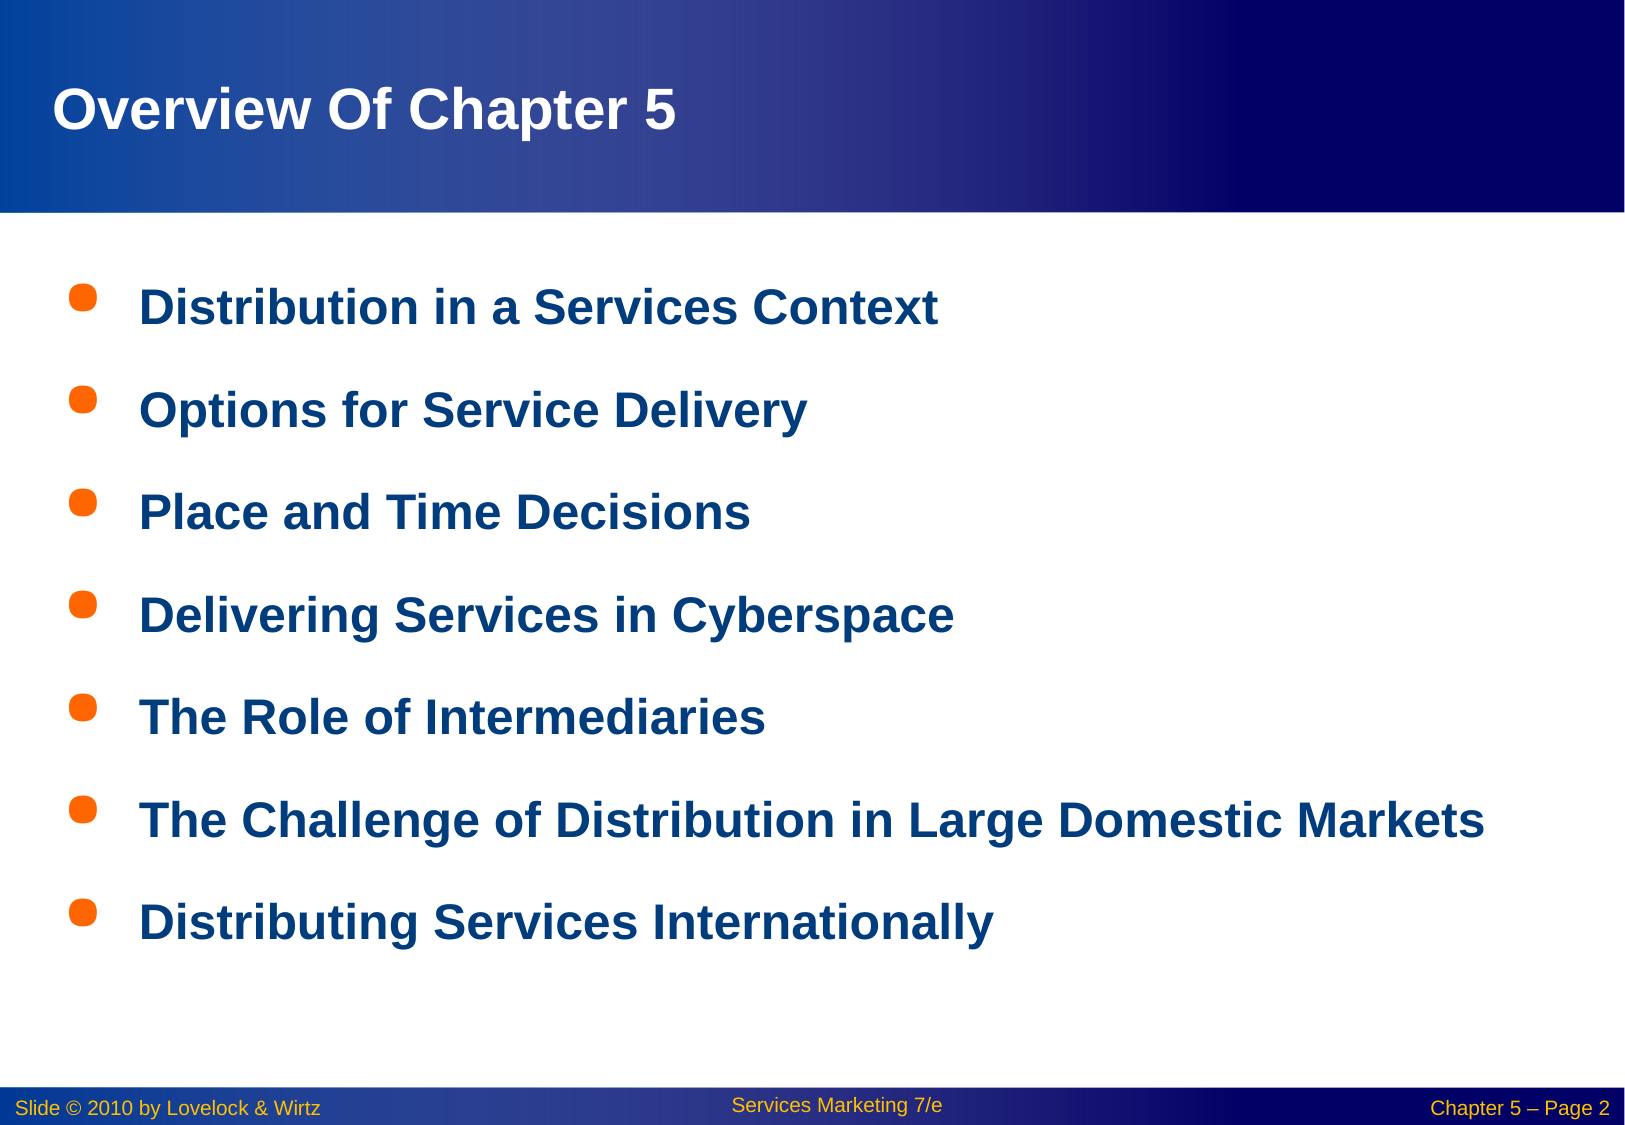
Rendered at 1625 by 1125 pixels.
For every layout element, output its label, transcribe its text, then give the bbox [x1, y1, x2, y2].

list Distribution in a Services Context Options for Service Delivery Place and Time Decisions Delivering Services in Cyberspace The Role of Intermediaries The Challenge of Distribution in Large Domestic Markets Distributing Services Internationally [49, 236, 1588, 1026]
title Overview Of Chapter 5 [36, 37, 1088, 176]
